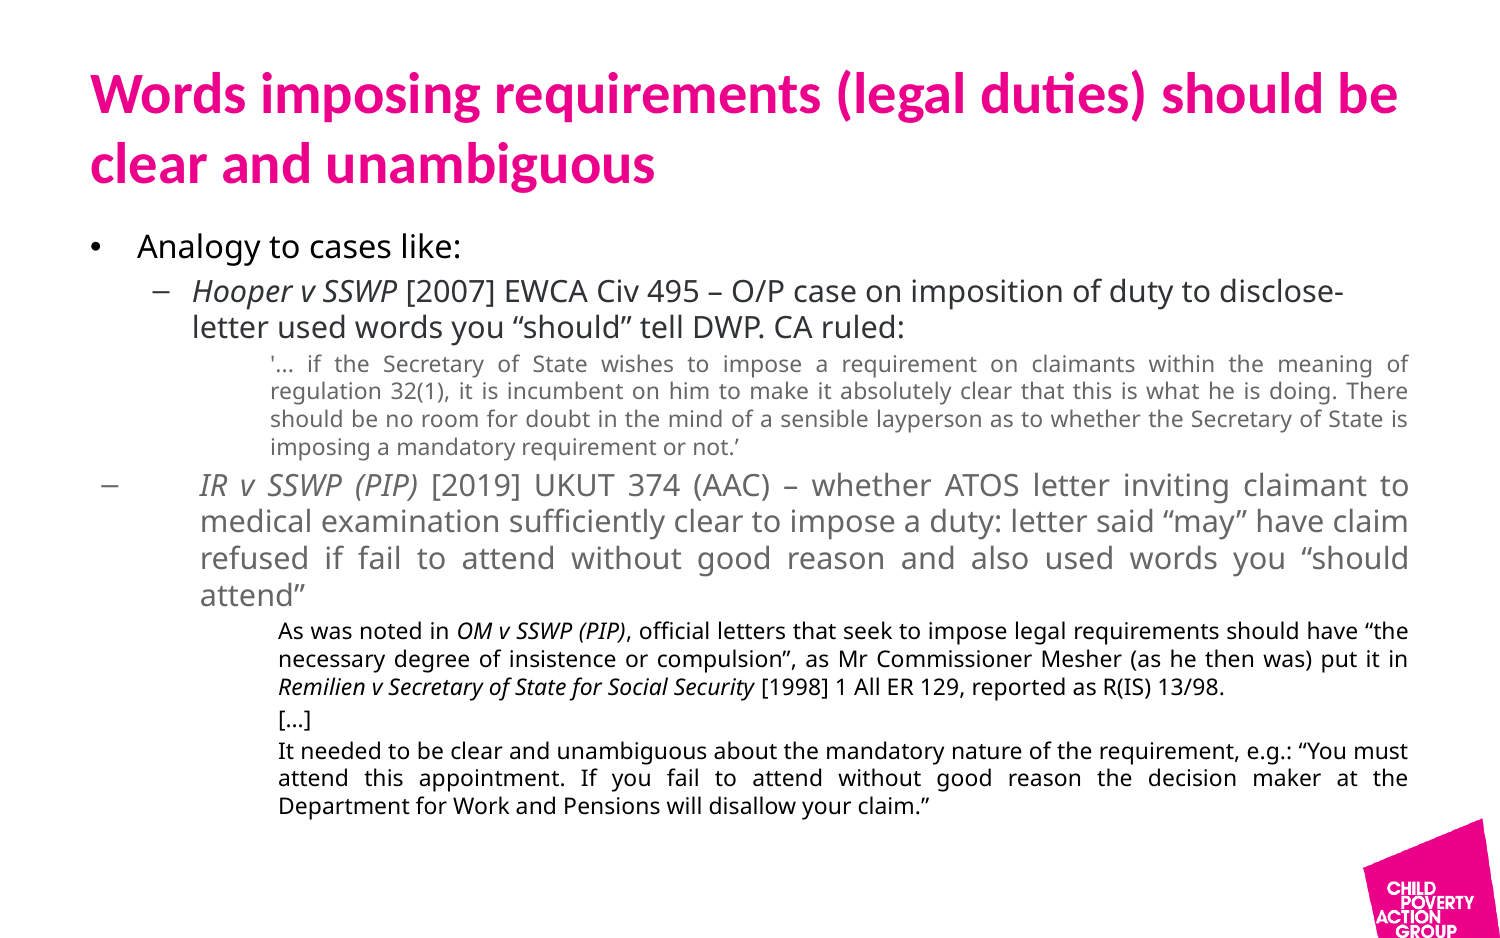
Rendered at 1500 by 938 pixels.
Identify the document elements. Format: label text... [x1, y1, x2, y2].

list Analogy to cases like: Hooper v SSWP [2007] EWCA Civ 495 – O/P case on imposition of duty to disclose- letter used words you “should” tell DWP. CA ruled: '... if the Secretary of State wishes to impose a requirement on claimants within the meaning of regulation 32(1), it is incumbent on him to make it absolutely clear that this is what he is doing. There should be no room for doubt in the mind of a sensible layperson as to whether the Secretary of State is imposing a mandatory requirement or not.’ IR v SSWP (PIP) [2019] UKUT 374 (AAC) – whether ATOS letter inviting claimant to medical examination sufficiently clear to impose a duty: letter said “may” have claim refused if fail to attend without good reason and also used words you “should attend” As was noted in OM v SSWP (PIP), official letters that seek to impose legal requirements should have “the necessary degree of insistence or compulsion”, as Mr Commissioner Mesher (as he then was) put it in Remilien v Secretary of State for Social Security [1998] 1 All ER 129, reported as R(IS) 13/98. […] It needed to be clear and unambiguous about the mandatory nature of the requirement, e.g.: “You must attend this appointment. If you fail to attend without good reason the decision maker at the Department for Work and Pensions will disallow your claim.” [75, 218, 1425, 838]
picture [1363, 818, 1500, 938]
title Words imposing requirements (legal duties) should be clear and unambiguous [75, 46, 1425, 203]
